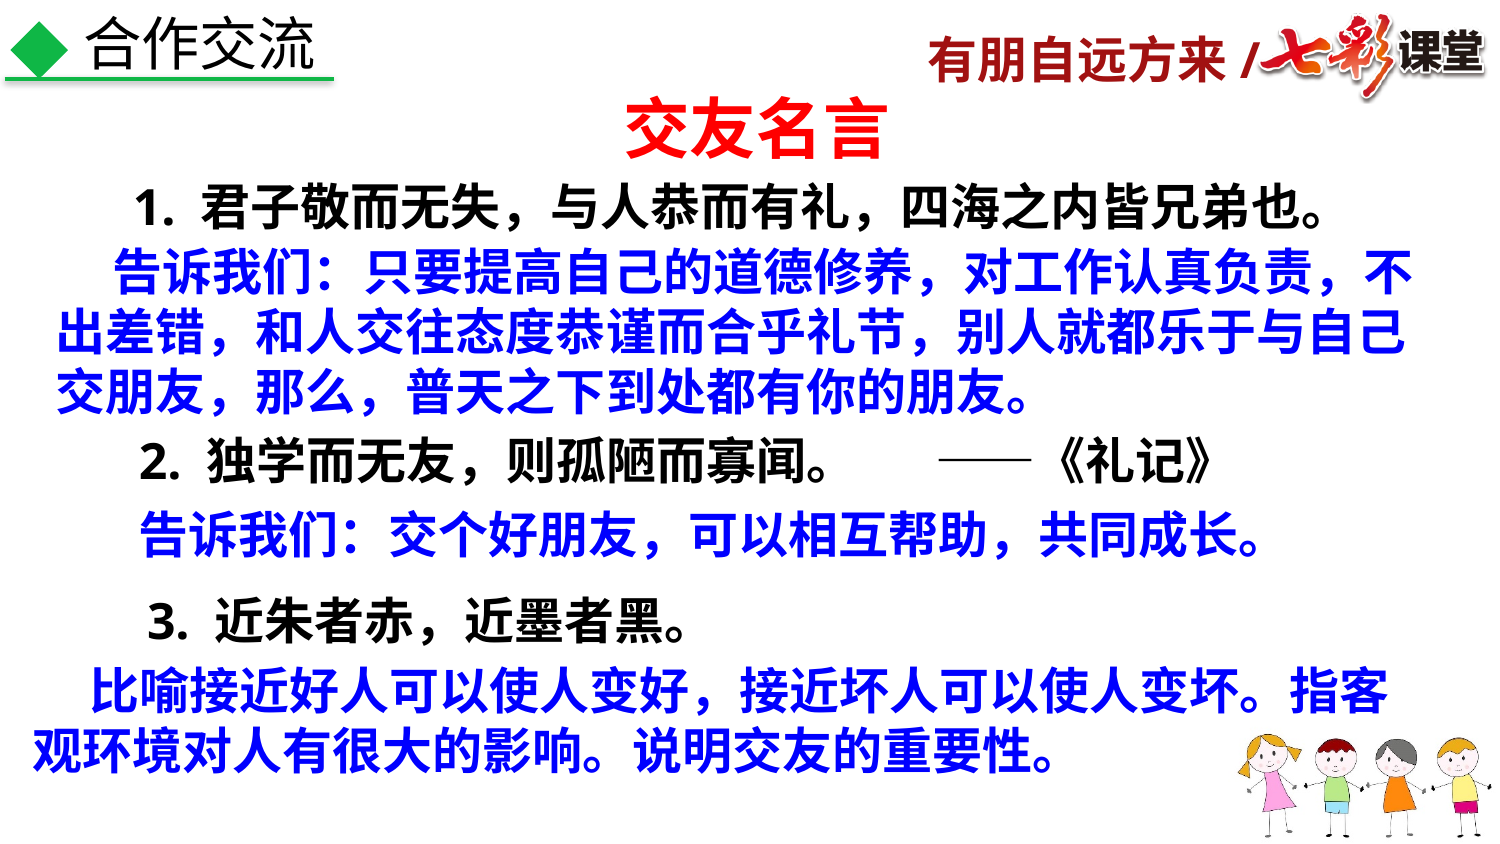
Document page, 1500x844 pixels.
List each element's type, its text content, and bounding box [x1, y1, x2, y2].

picture [1254, 8, 1491, 104]
text_box 2. 独学而无友，则孤陋而寡闻。 ——《礼记》 [123, 428, 1365, 495]
text_box 3. 近朱者赤，近墨者黑。 [132, 582, 730, 651]
text_box 告诉我们：交个好朋友，可以相互帮助，共同成长。 [123, 495, 1365, 571]
text_box 1. 君子敬而无失，与人恭而有礼，四海之内皆兄弟也。 [118, 138, 1436, 232]
picture [1228, 683, 1500, 844]
text_box 交友名言 [608, 79, 1046, 138]
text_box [4, 0, 334, 85]
text_box 比喻接近好人可以使人变好，接近坏人可以使人变坏。指客观环境对人有很大的影响。说明交友的重要性。 [17, 651, 1436, 787]
text_box 告诉我们：只要提高自己的道德修养，对工作认真负责，不出差错，和人交往态度恭谨而合乎礼节，别人就都乐于与自己交朋友，那么，普天之下到处都有你的朋友。 [41, 232, 1459, 428]
